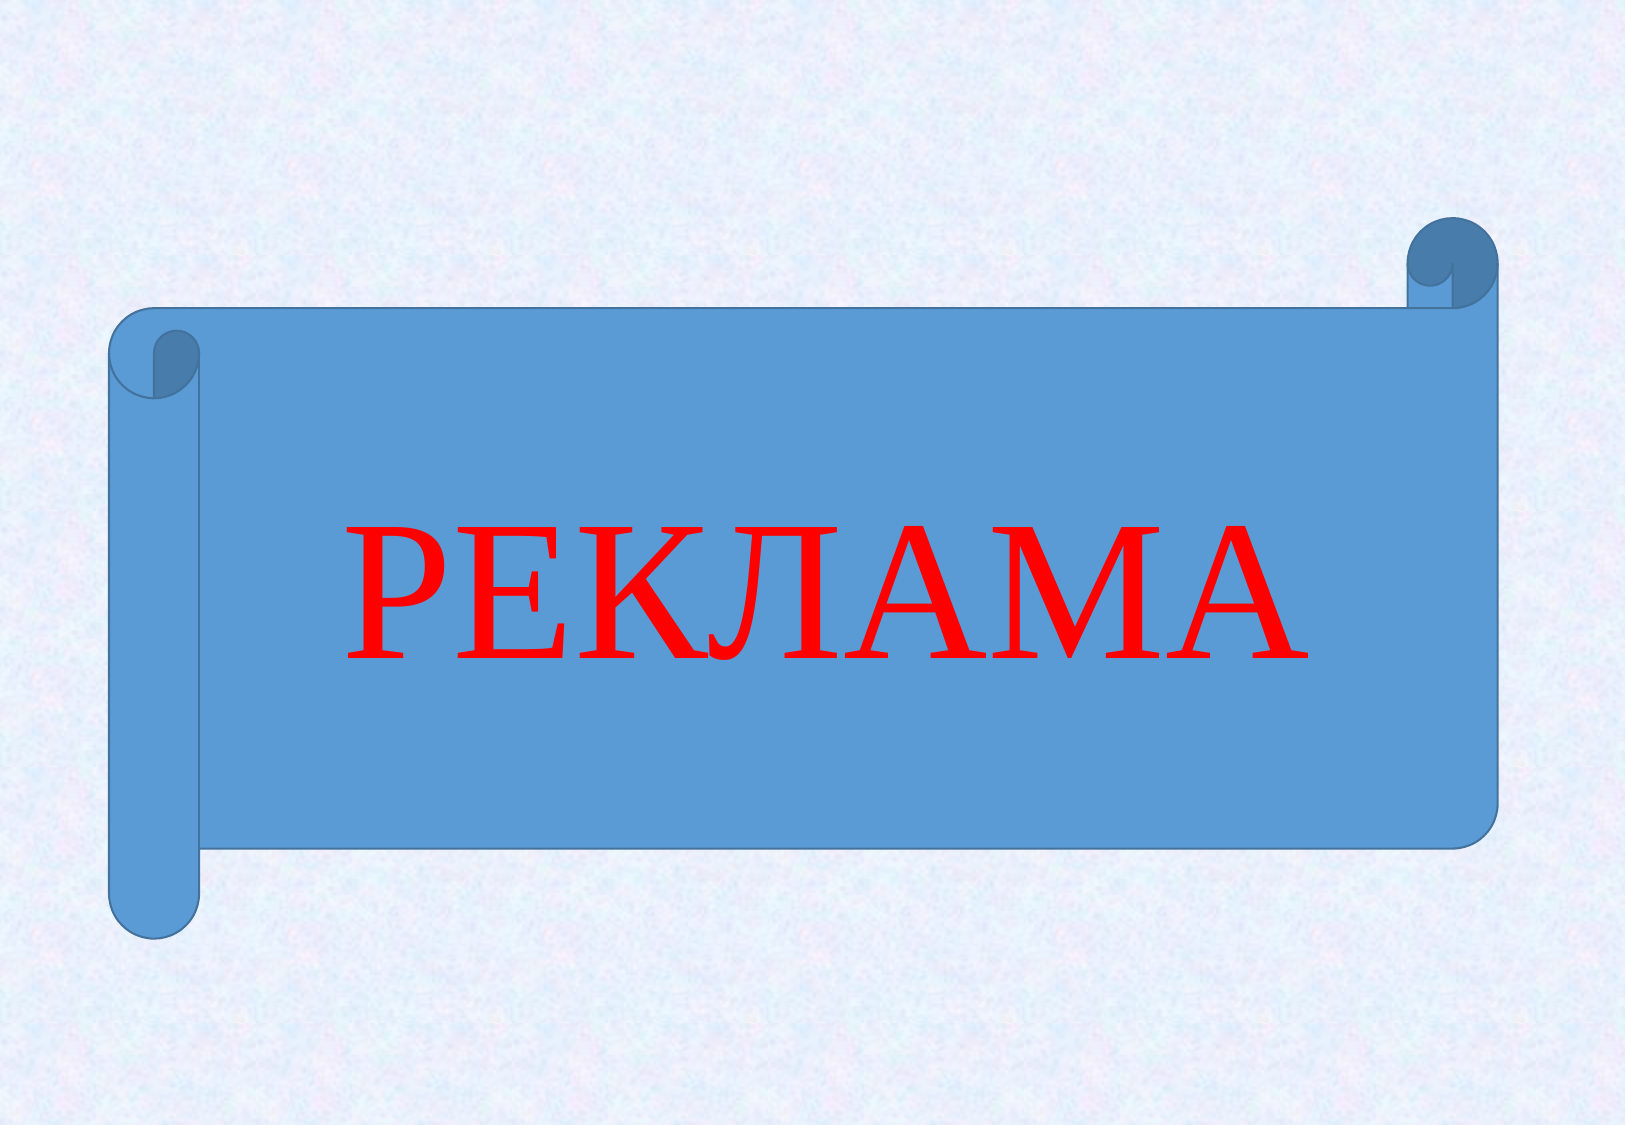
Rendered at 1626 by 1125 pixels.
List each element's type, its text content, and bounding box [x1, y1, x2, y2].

text_box РЕКЛАМА [107, 217, 1499, 940]
